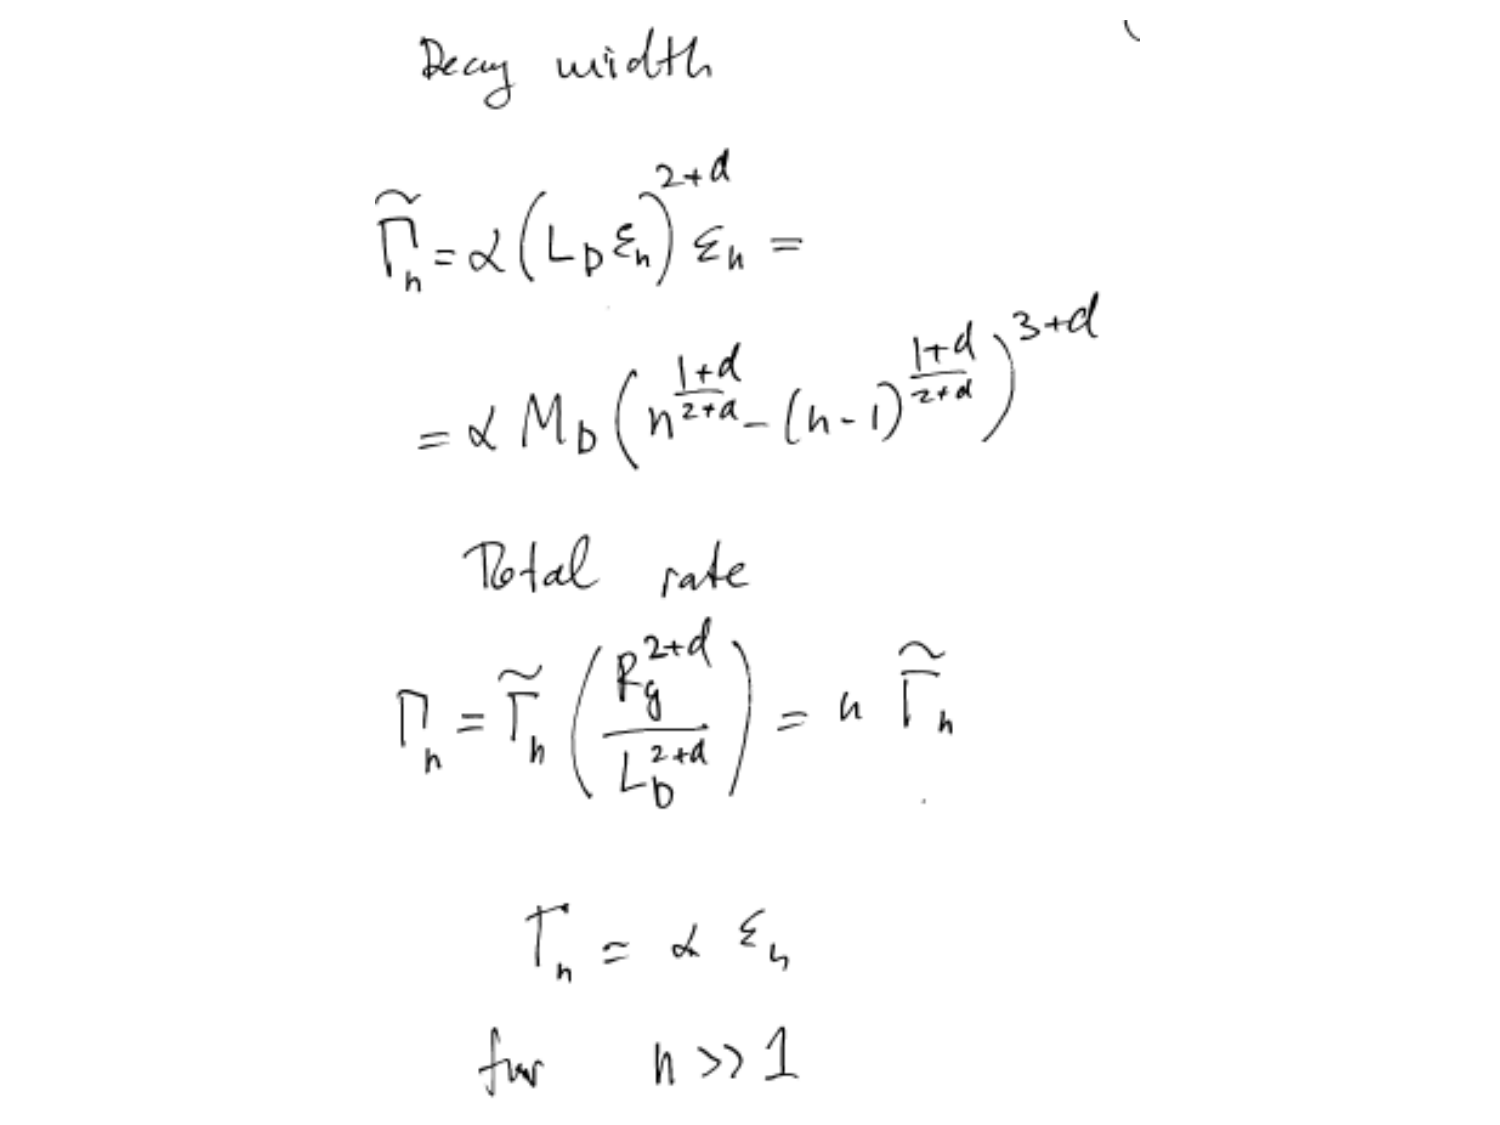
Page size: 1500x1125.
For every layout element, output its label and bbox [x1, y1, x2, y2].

picture [374, 20, 1140, 1125]
